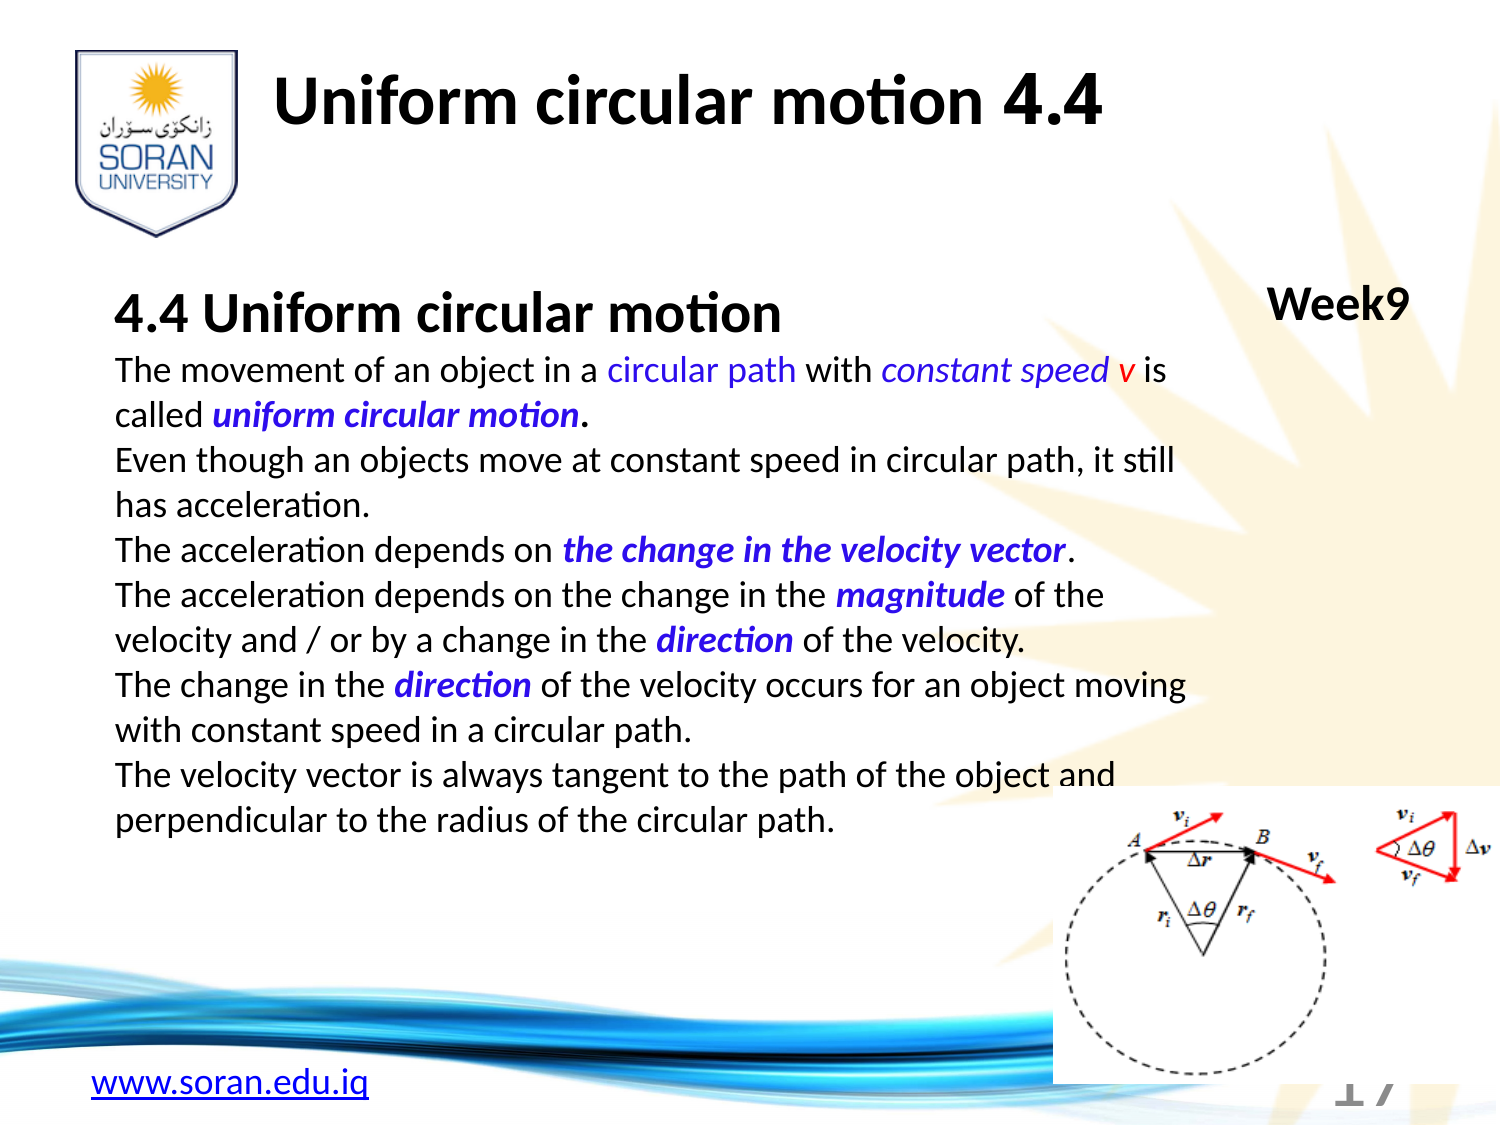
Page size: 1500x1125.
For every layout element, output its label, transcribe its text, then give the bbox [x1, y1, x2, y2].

slide_number 17 [1074, 1091, 1425, 1103]
text_box 4.4 Uniform circular motion The movement of an object in a circular path with constant speed v is called uniform circular motion. Even though an objects move at constant speed in circular path, it still has acceleration. The acceleration depends on the change in the velocity vector. The acceleration depends on the change in the magnitude of the velocity and / or by a change in the direction of the velocity. The change in the direction of the velocity occurs for an object moving with constant speed in a circular path. The velocity vector is always tangent to the path of the object and perpendicular to the radius of the circular path. [100, 267, 1235, 847]
picture [75, 233, 238, 238]
list Week9 [75, 262, 1425, 1005]
picture [0, 99, 1500, 1125]
title 4.4 Uniform circular motion [75, 45, 1425, 233]
